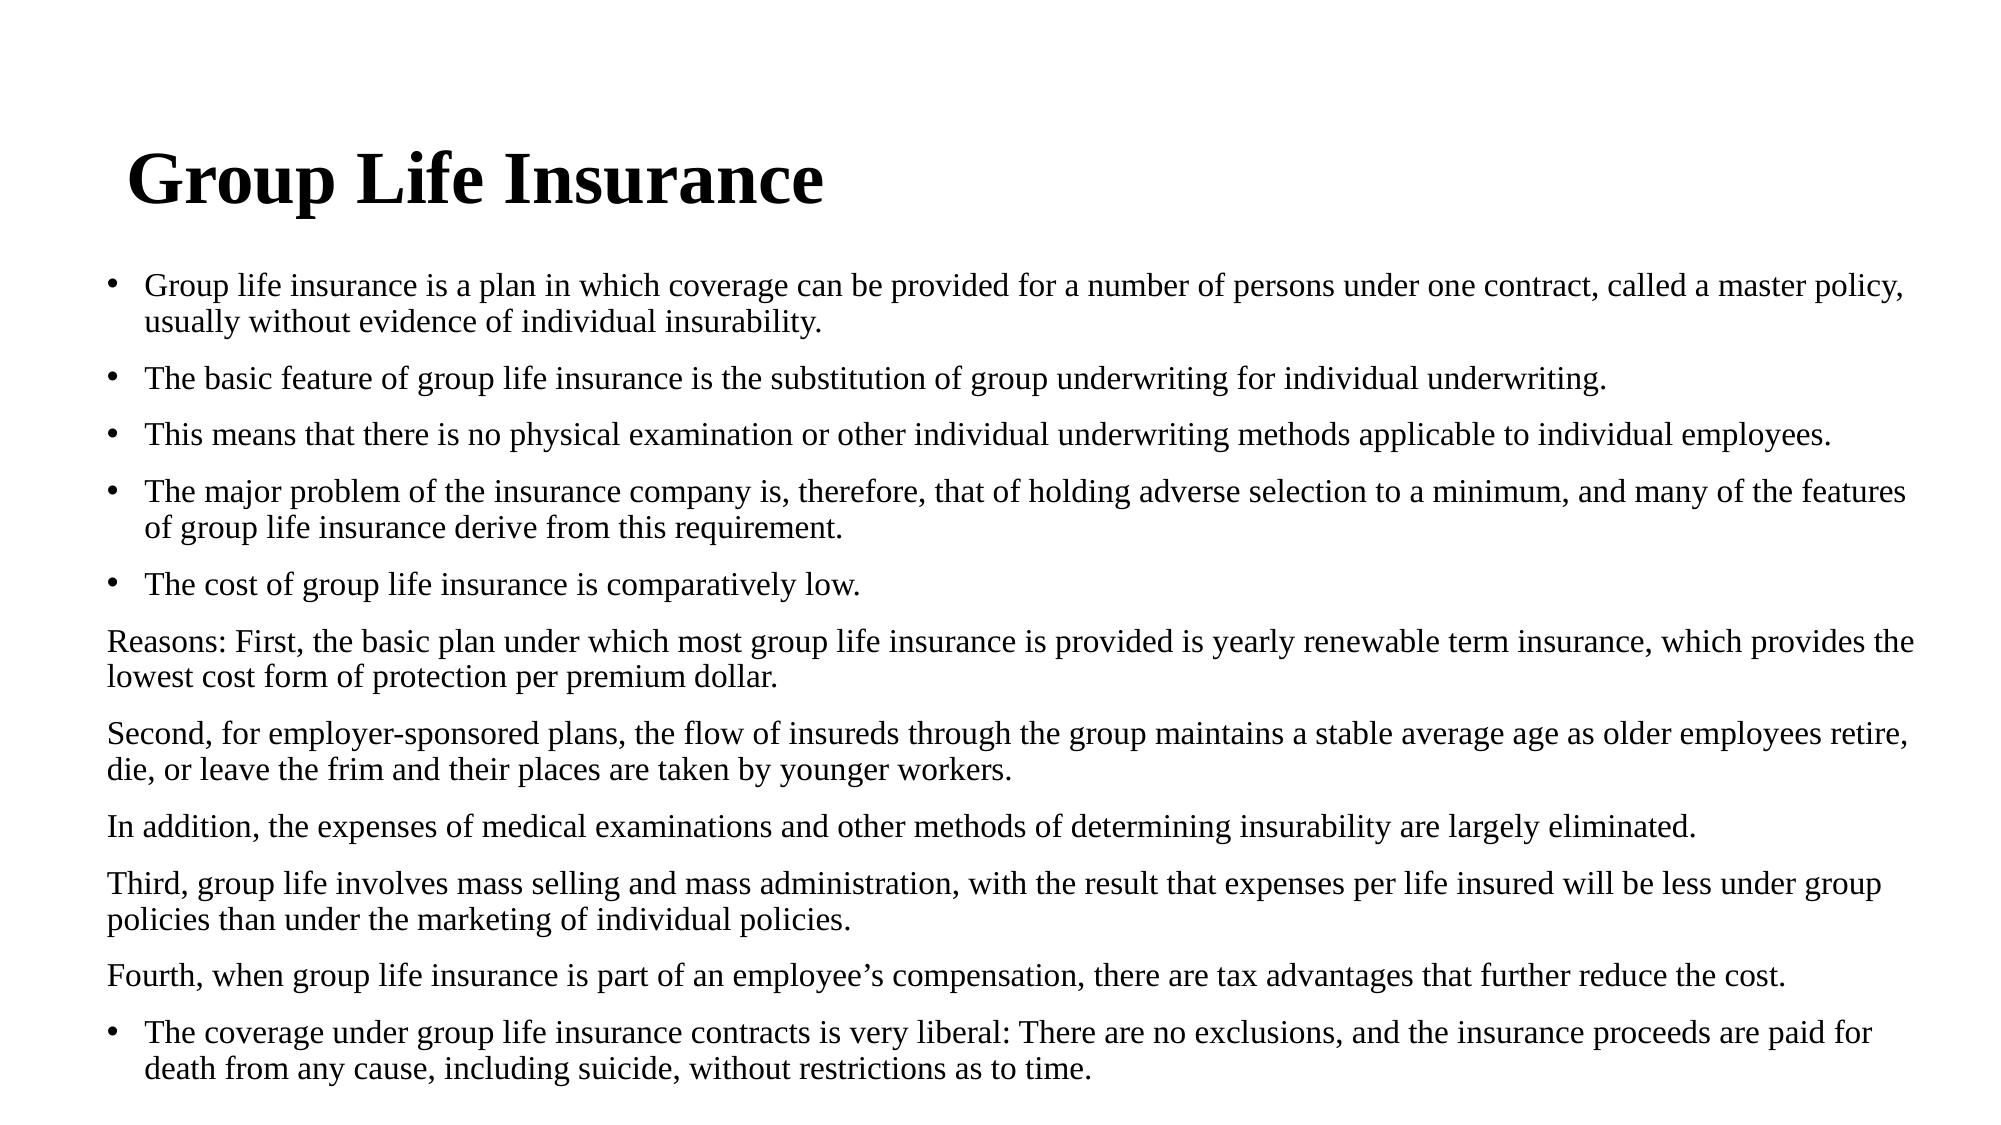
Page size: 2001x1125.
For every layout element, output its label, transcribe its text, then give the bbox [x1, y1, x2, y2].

title Group Life Insurance [111, 116, 1912, 242]
list Group life insurance is a plan in which coverage can be provided for a number of persons under one contract, called a master policy, usually without evidence of individual insurability. The basic feature of group life insurance is the substitution of group underwriting for individual underwriting. This means that there is no physical examination or other individual underwriting methods applicable to individual employees. The major problem of the insurance company is, therefore, that of holding adverse selection to a minimum, and many of the features of group life insurance derive from this requirement. The cost of group life insurance is comparatively low. Reasons: First, the basic plan under which most group life insurance is provided is yearly renewable term insurance, which provides the lowest cost form of protection per premium dollar. Second, for employer-sponsored plans, the flow of insureds through the group maintains a stable average age as older employees retire, die, or leave the frim and their places are taken by younger workers. In addition, the expenses of medical examinations and other methods of determining insurability are largely eliminated. Third, group life involves mass selling and mass administration, with the result that expenses per life insured will be less under group policies than under the marketing of individual policies. Fourth, when group life insurance is part of an employee’s compensation, there are tax advantages that further reduce the cost. The coverage under group life insurance contracts is very liberal: There are no exclusions, and the insurance proceeds are paid for death from any cause, including suicide, without restrictions as to time. [91, 260, 1953, 1091]
